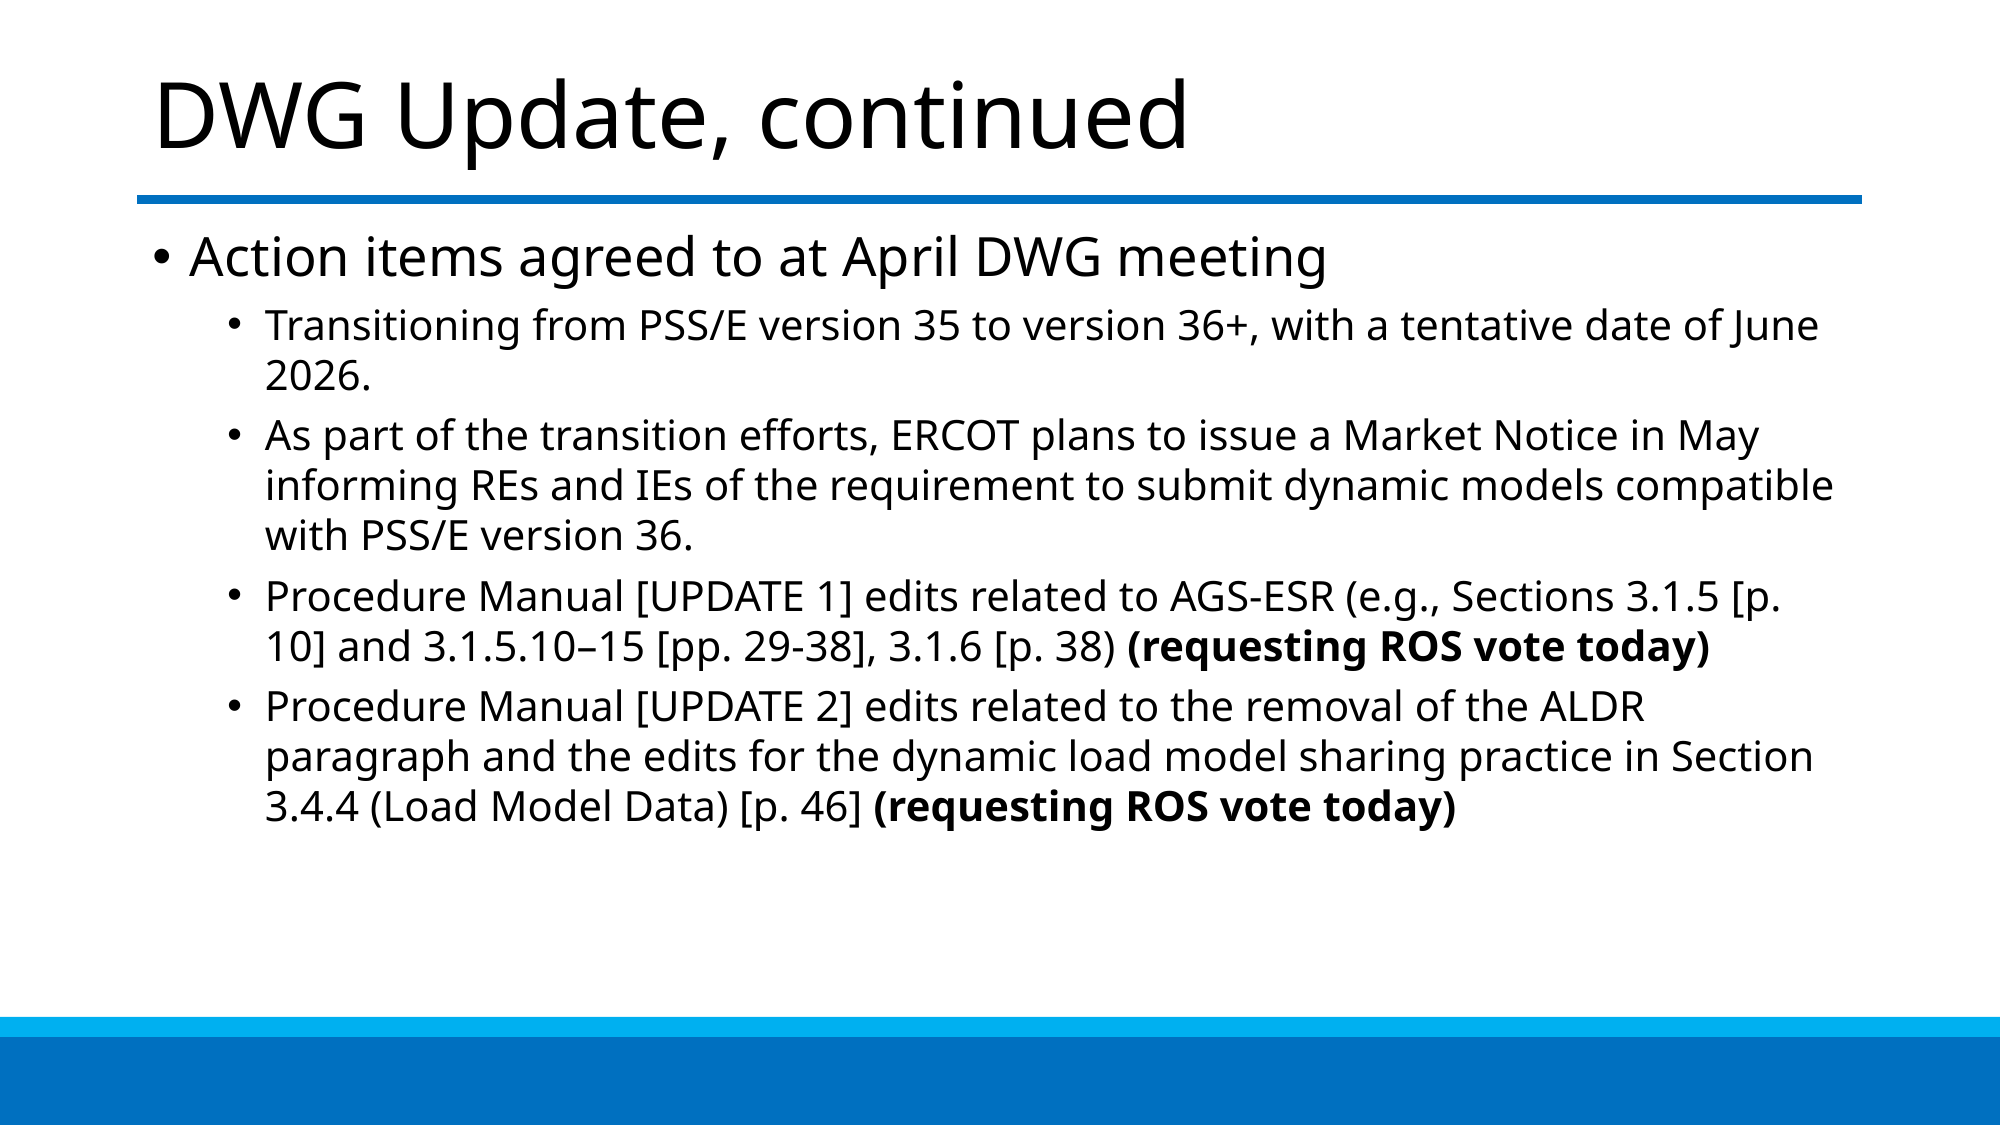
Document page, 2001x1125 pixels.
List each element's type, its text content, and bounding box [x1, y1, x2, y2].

list Action items agreed to at April DWG meeting Transitioning from PSS/E version 35 to version 36+, with a tentative date of June 2026. As part of the transition efforts, ERCOT plans to issue a Market Notice in May informing REs and IEs of the requirement to submit dynamic models compatible with PSS/E version 36. Procedure Manual [UPDATE 1] edits related to AGS-ESR (e.g., Sections 3.1.5 [p. 10] and 3.1.5.10–15 [pp. 29-38], 3.1.6 [p. 38) (requesting ROS vote today) Procedure Manual [UPDATE 2] edits related to the removal of the ALDR paragraph and the edits for the dynamic load model sharing practice in Section 3.4.4 (Load Model Data) [p. 46] (requesting ROS vote today) [137, 222, 1863, 1014]
title DWG Update, continued [137, 59, 1863, 178]
